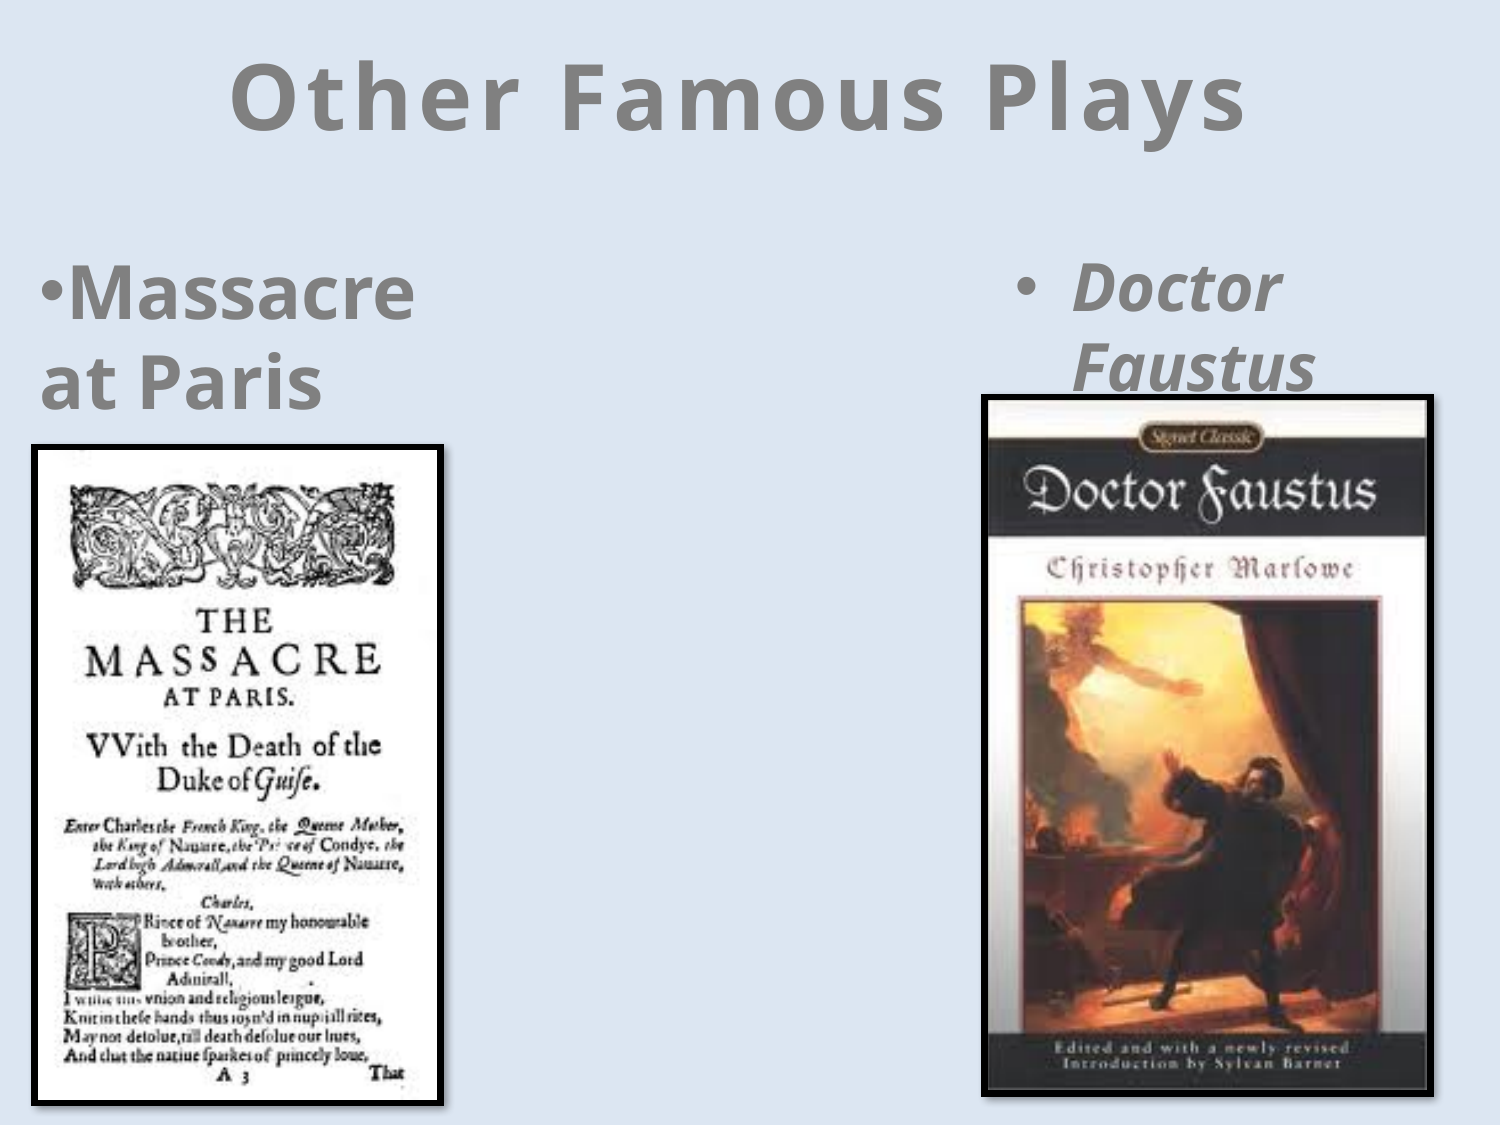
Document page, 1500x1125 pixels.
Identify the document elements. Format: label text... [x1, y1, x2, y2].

picture [37, 449, 438, 1101]
title Other Famous Plays [62, 0, 1413, 188]
text_box Massacre at Paris [24, 237, 450, 433]
picture [987, 399, 1428, 1091]
list Doctor Faustus [999, 237, 1438, 394]
